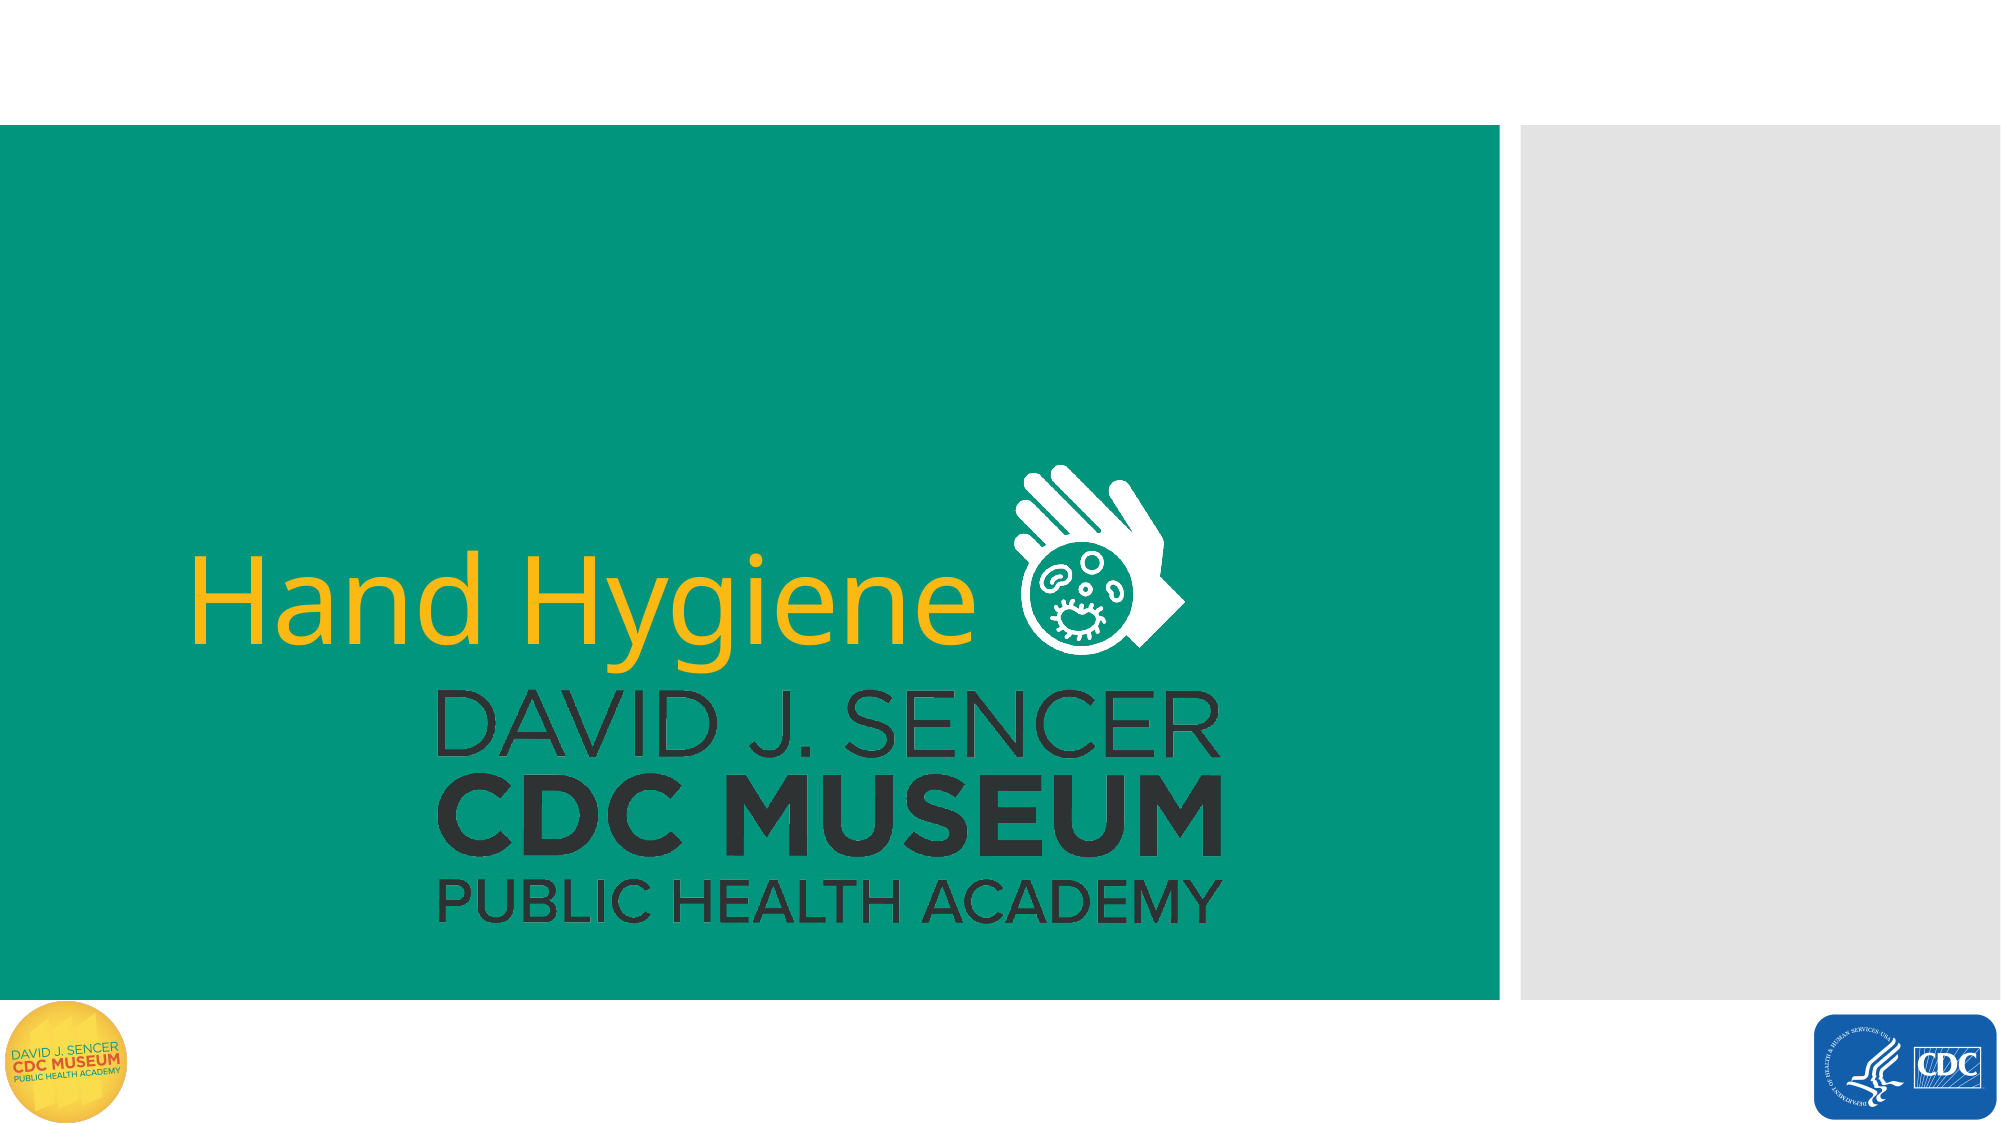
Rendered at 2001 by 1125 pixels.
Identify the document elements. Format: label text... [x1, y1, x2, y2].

picture [4, 1001, 127, 1123]
text_box [0, 1000, 1995, 1125]
picture [421, 449, 1238, 948]
picture [1801, 1006, 2000, 1125]
title Hand Hygiene [126, 213, 1039, 679]
